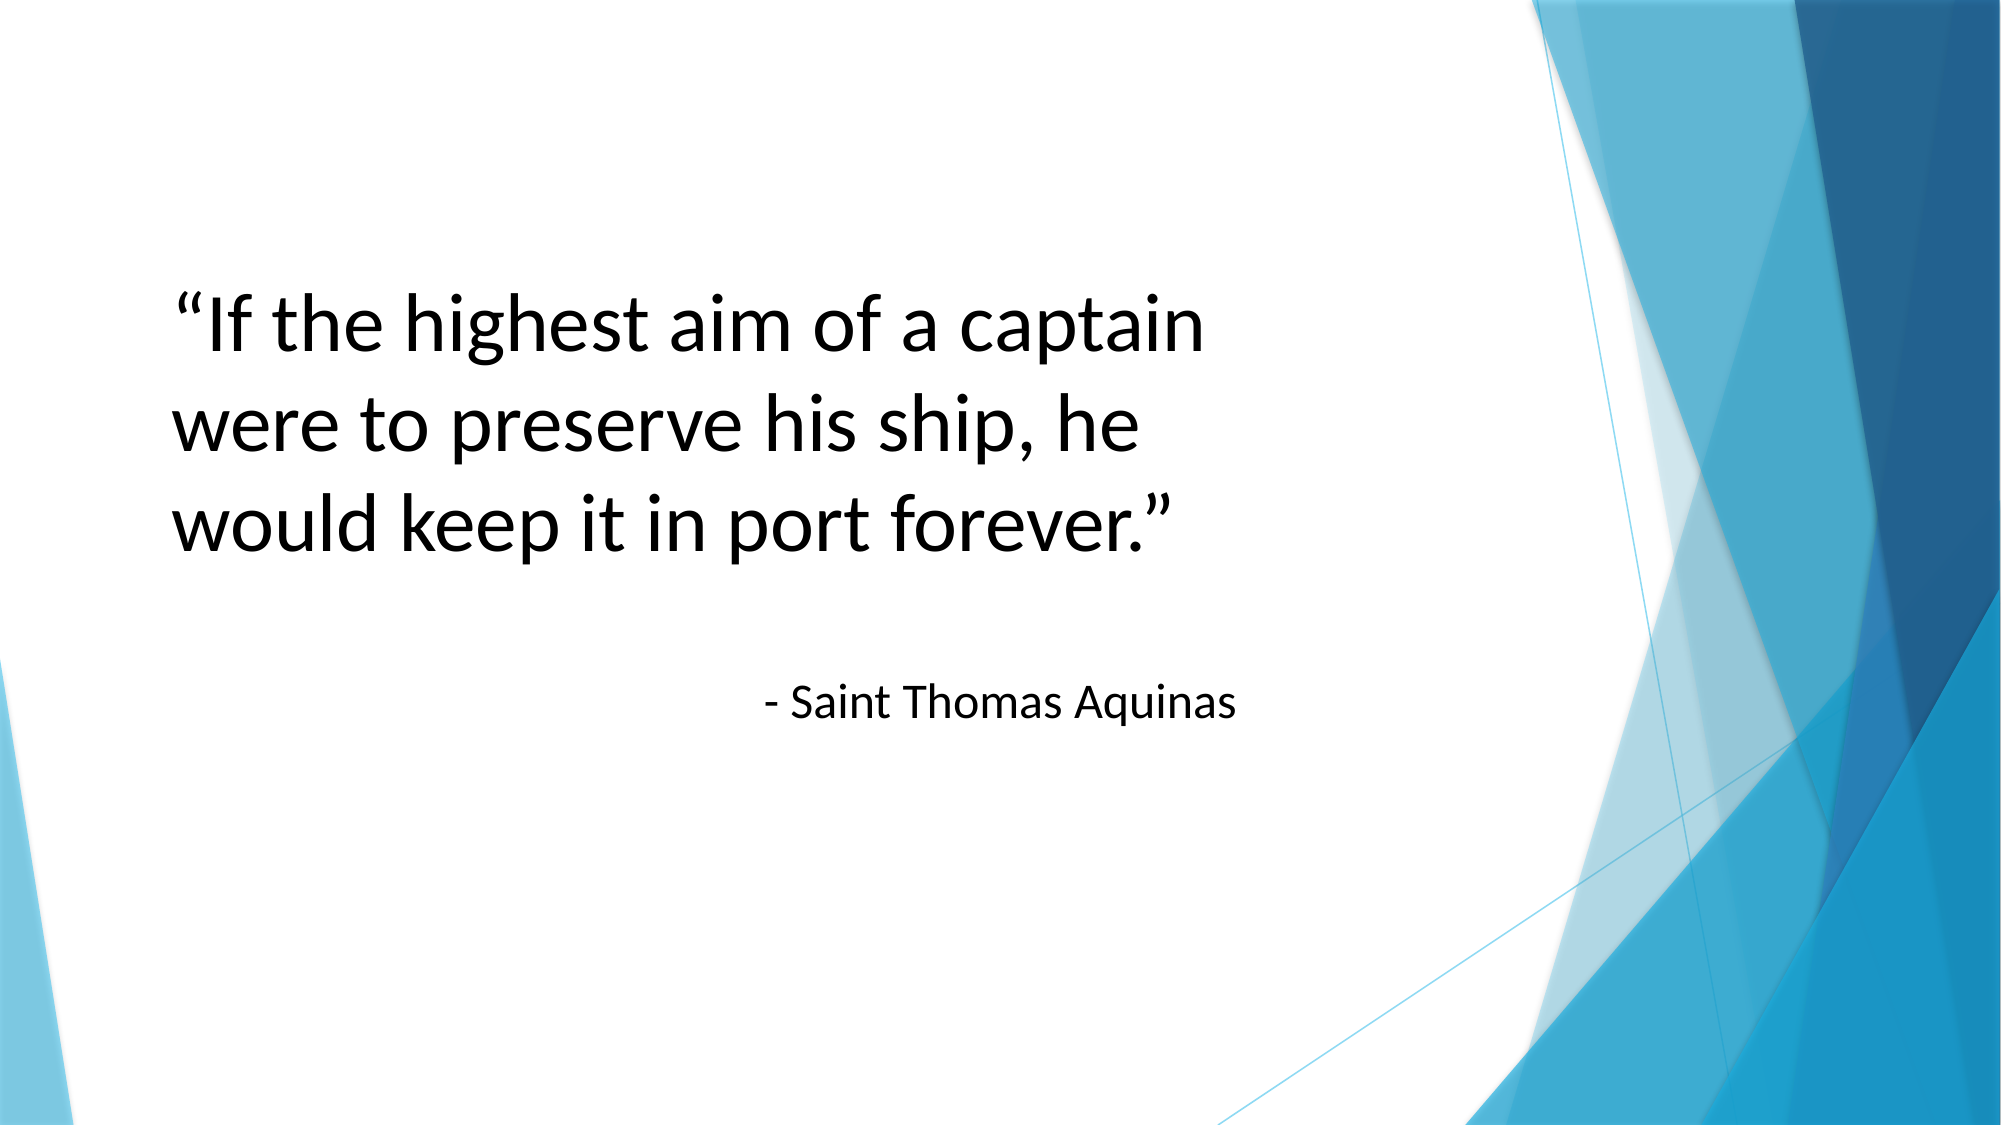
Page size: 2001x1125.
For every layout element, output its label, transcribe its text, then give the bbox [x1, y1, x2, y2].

text_box “If the highest aim of a captain were to preserve his ship, he would keep it in port forever.” - Saint Thomas Aquinas [156, 260, 1275, 736]
